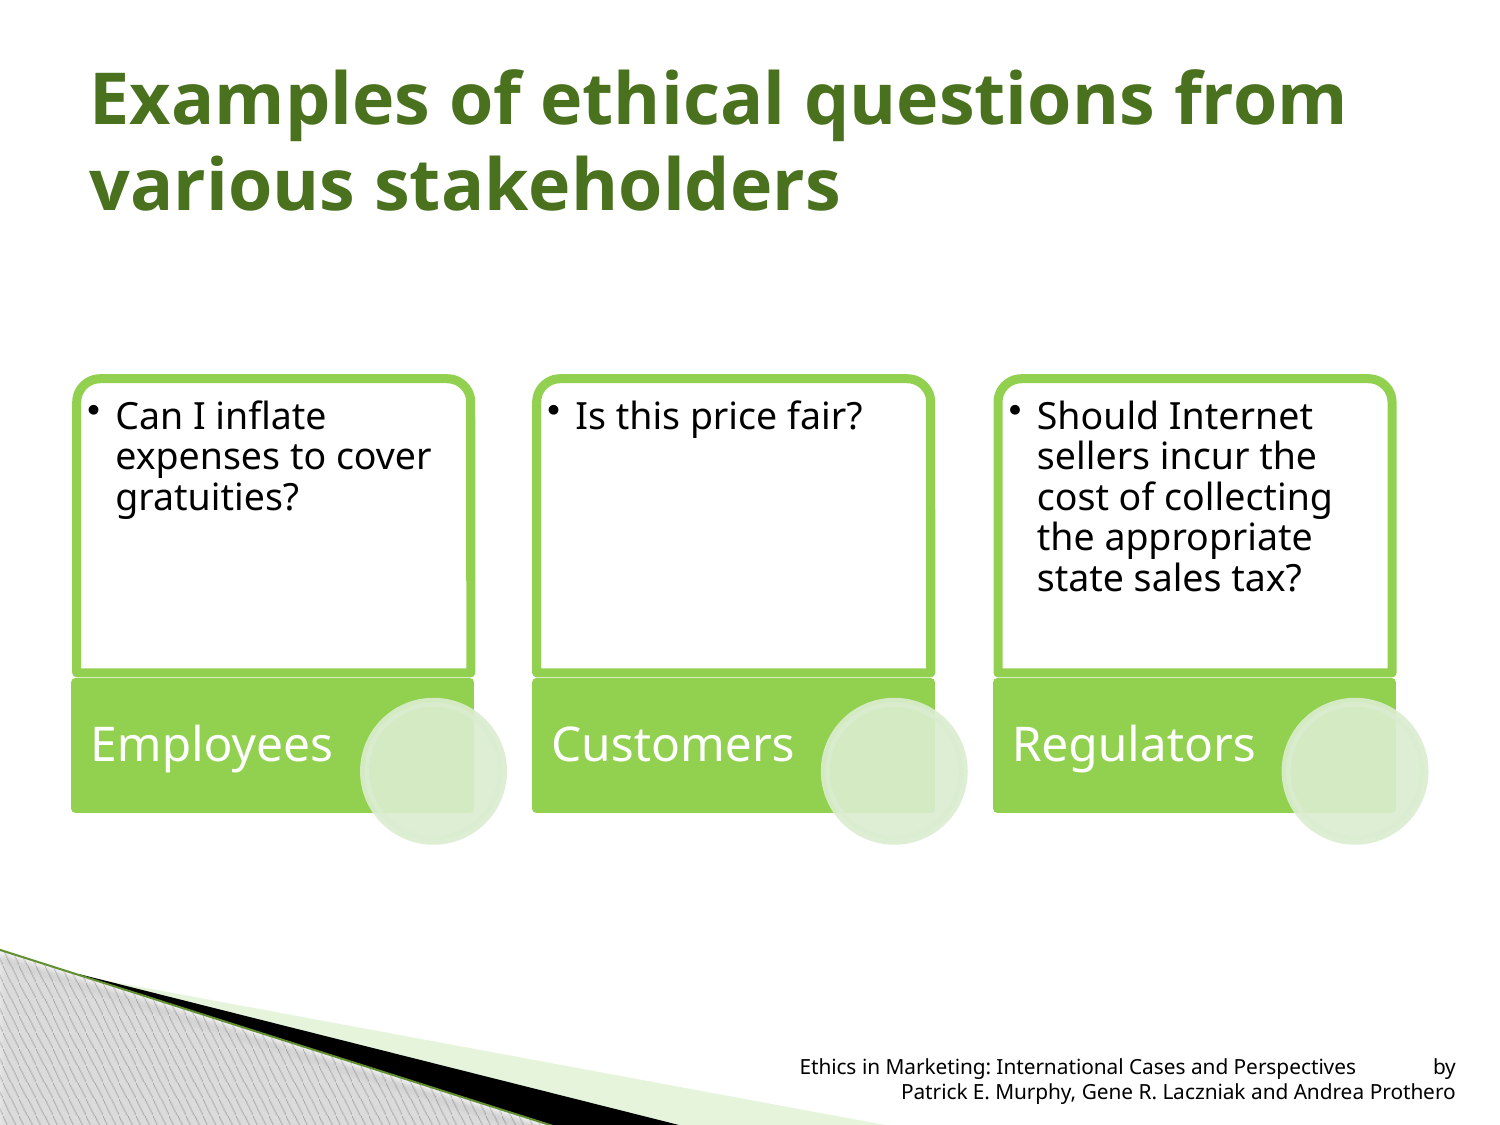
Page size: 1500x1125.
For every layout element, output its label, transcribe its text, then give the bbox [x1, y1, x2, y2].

footer Ethics in Marketing: International Cases and Perspectives by Patrick E. Murphy, Gene R. Laczniak and Andrea Prothero [718, 1051, 1471, 1112]
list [74, 242, 1426, 986]
title Examples of ethical questions from various stakeholders [75, 45, 1425, 233]
